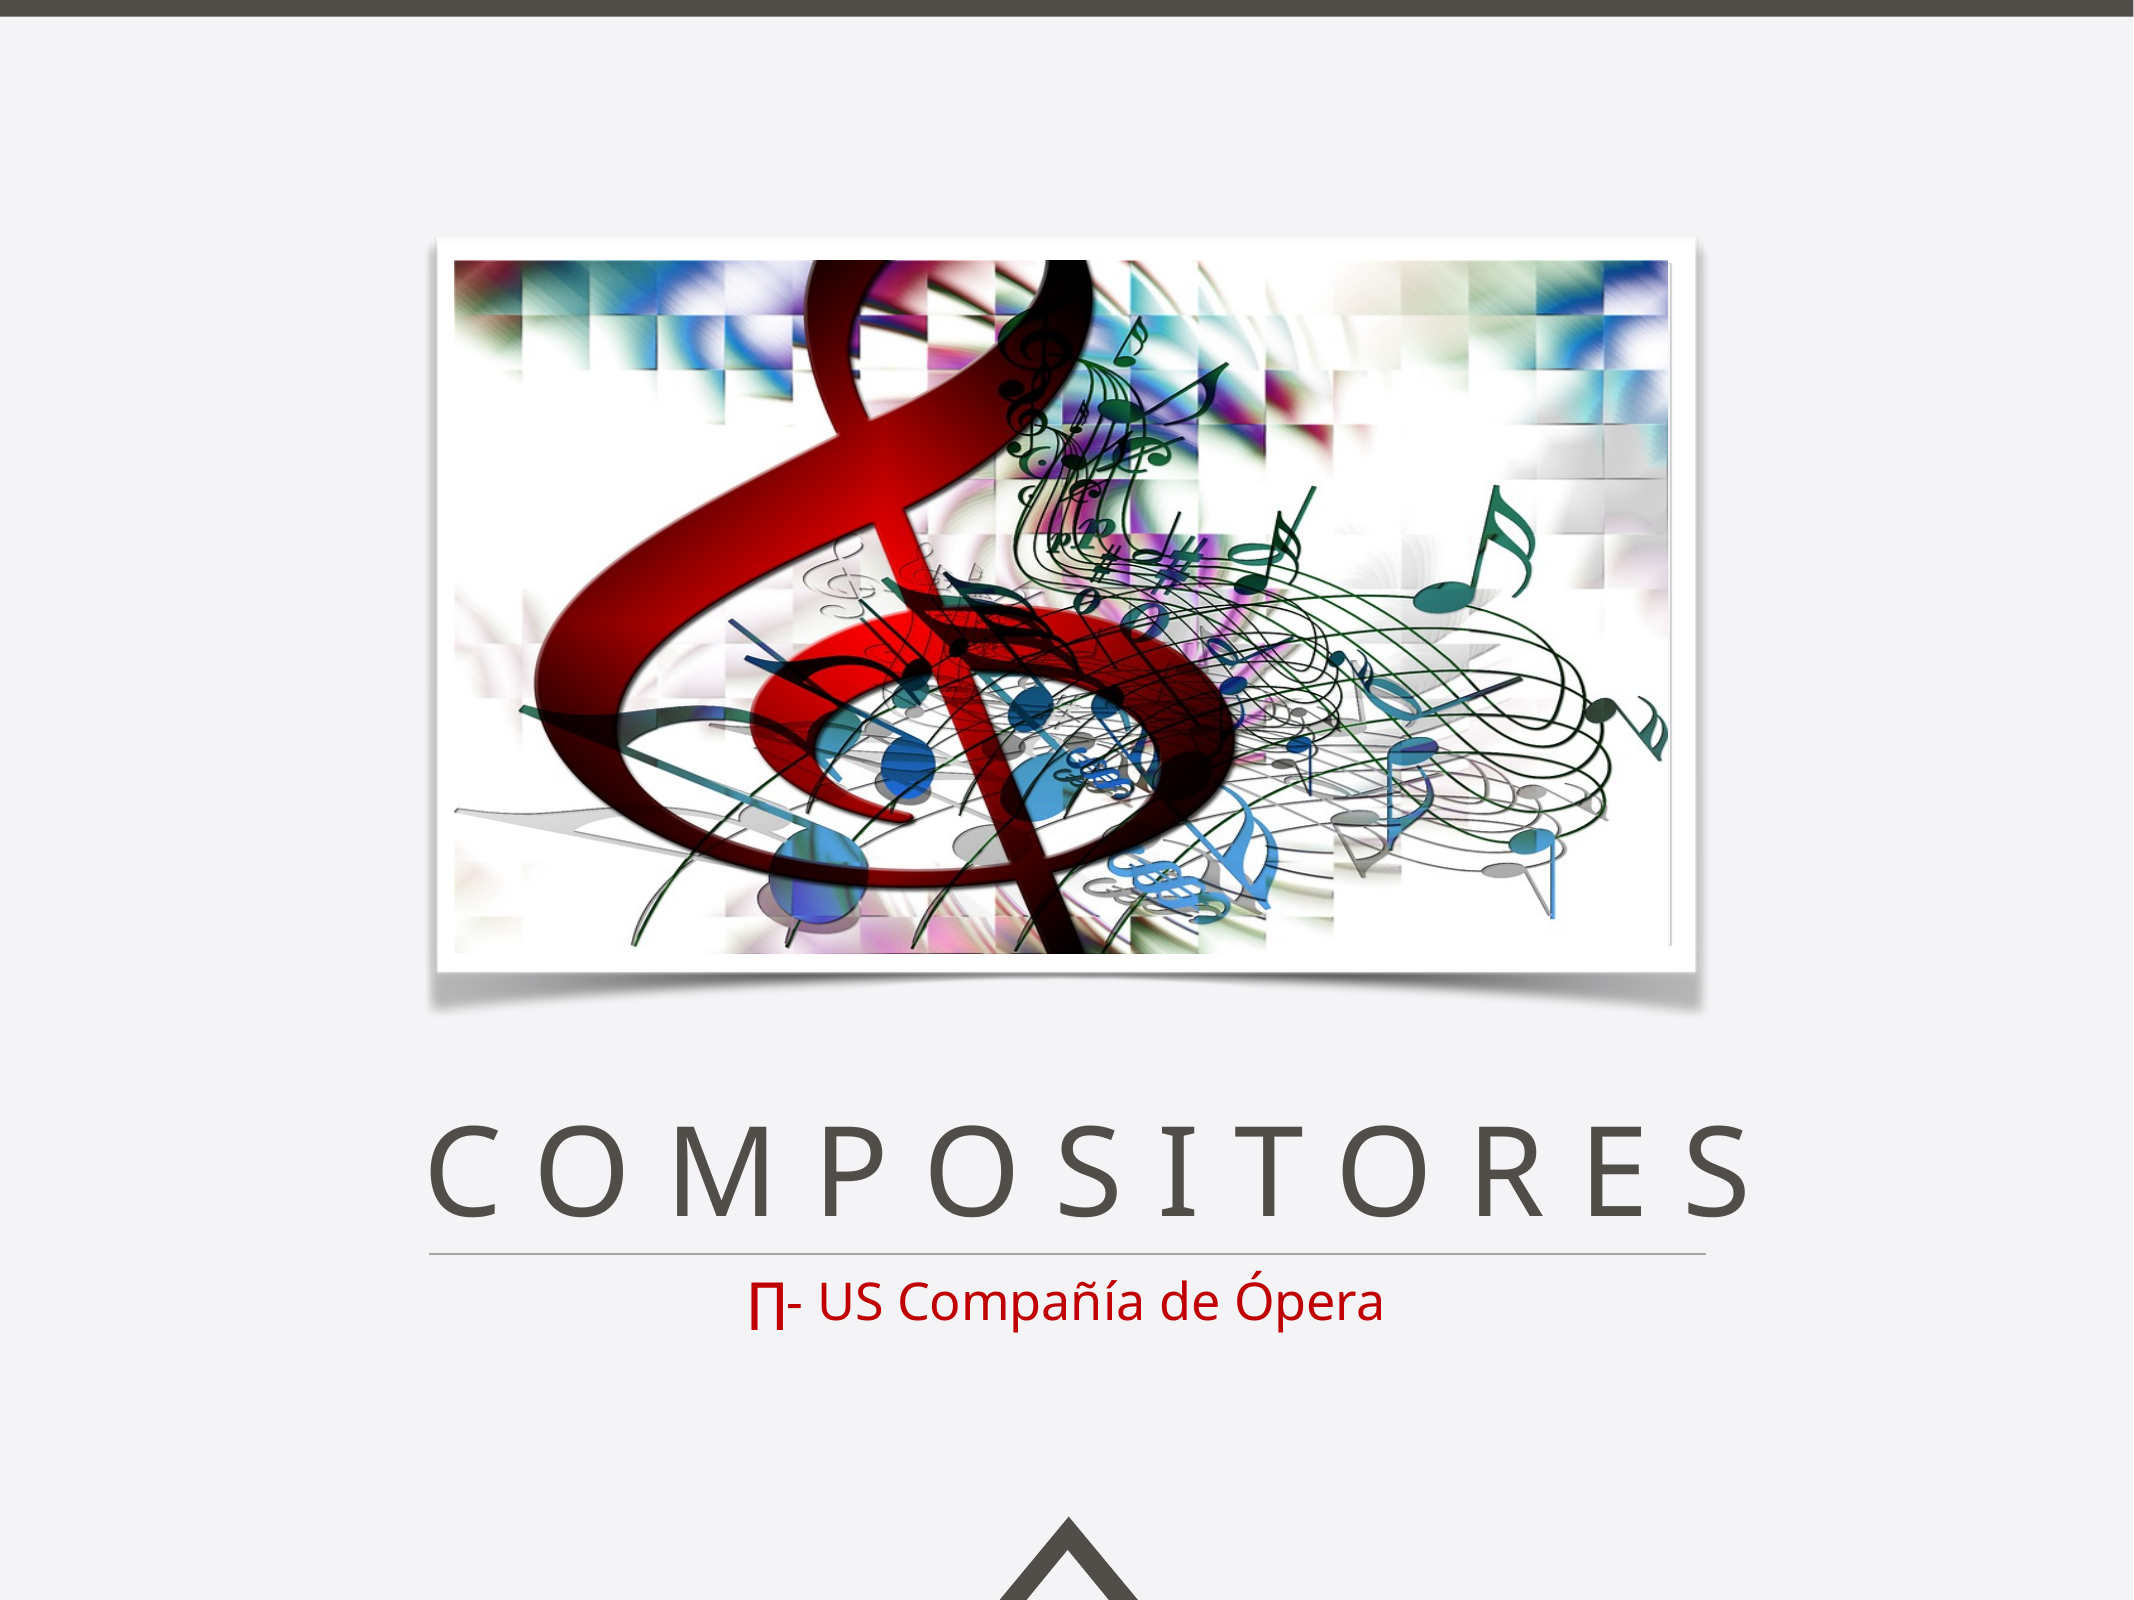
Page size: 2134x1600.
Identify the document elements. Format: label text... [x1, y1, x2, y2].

picture [425, 237, 1709, 1021]
list ∏- US Compañía de Ópera [426, 1268, 1707, 1355]
title compositores [279, 1045, 1897, 1243]
